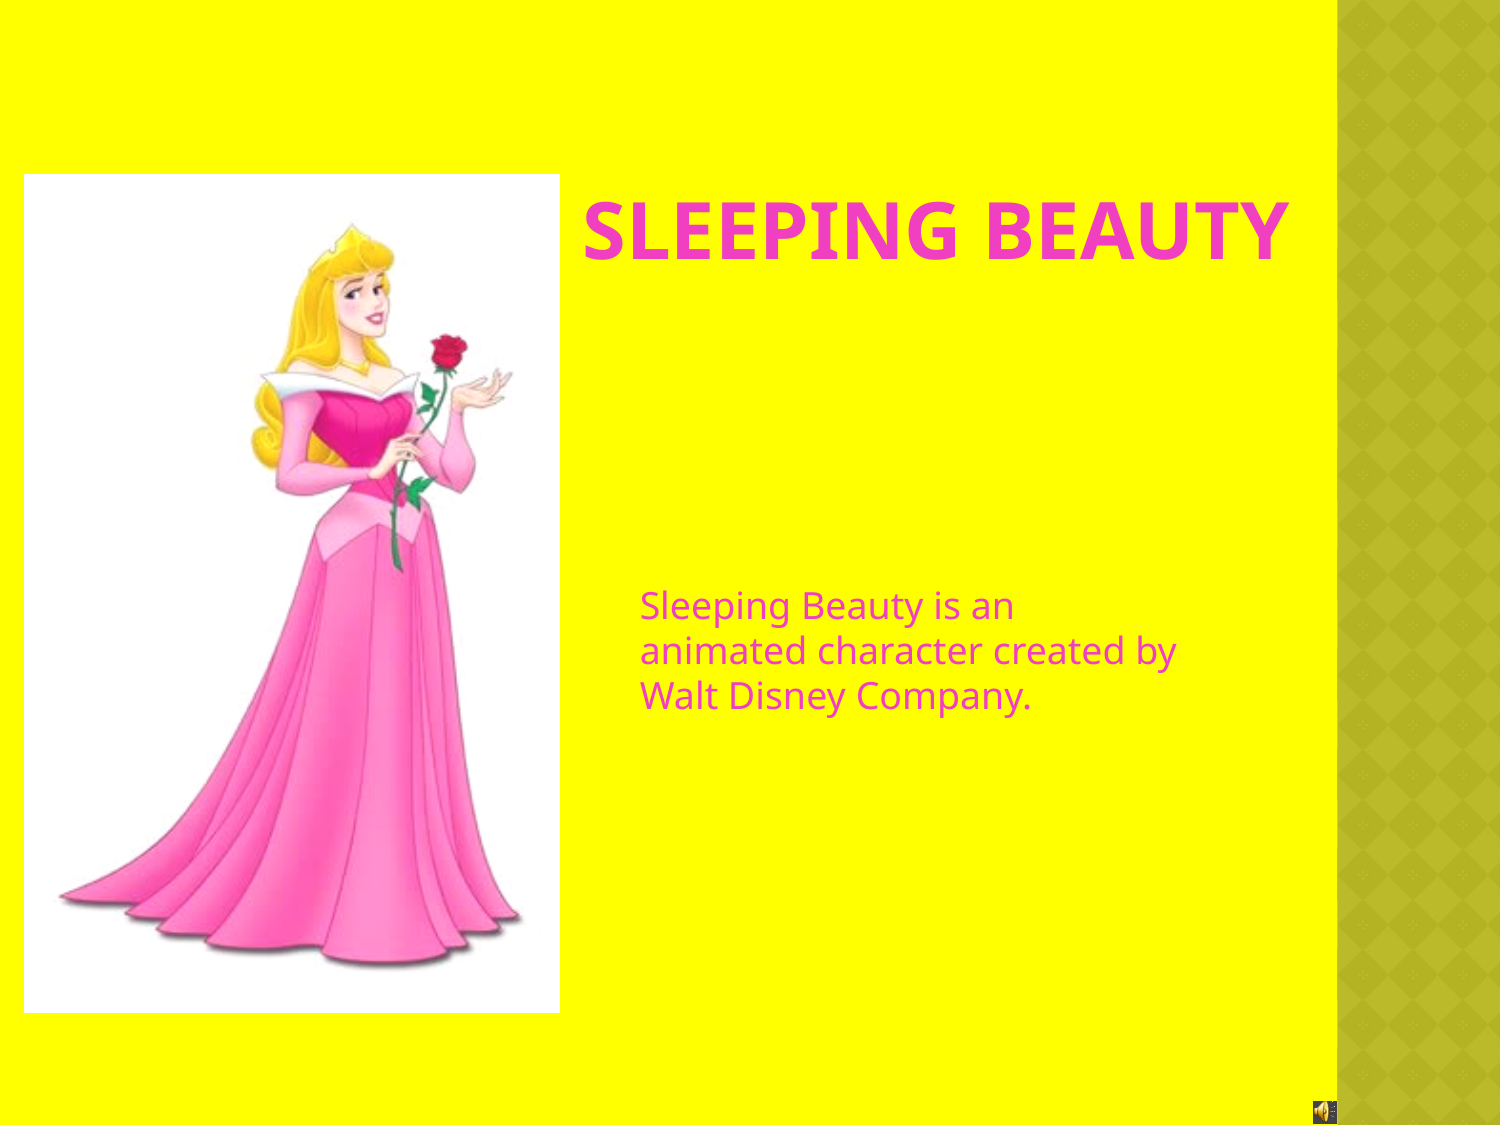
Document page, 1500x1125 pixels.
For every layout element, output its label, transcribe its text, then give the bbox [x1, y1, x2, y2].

title Sleeping Beauty [575, 87, 1500, 275]
picture [1312, 1099, 1338, 1125]
text_box Sleeping Beauty is an animated character created by Walt Disney Company. [624, 574, 1200, 725]
picture [24, 174, 561, 1013]
